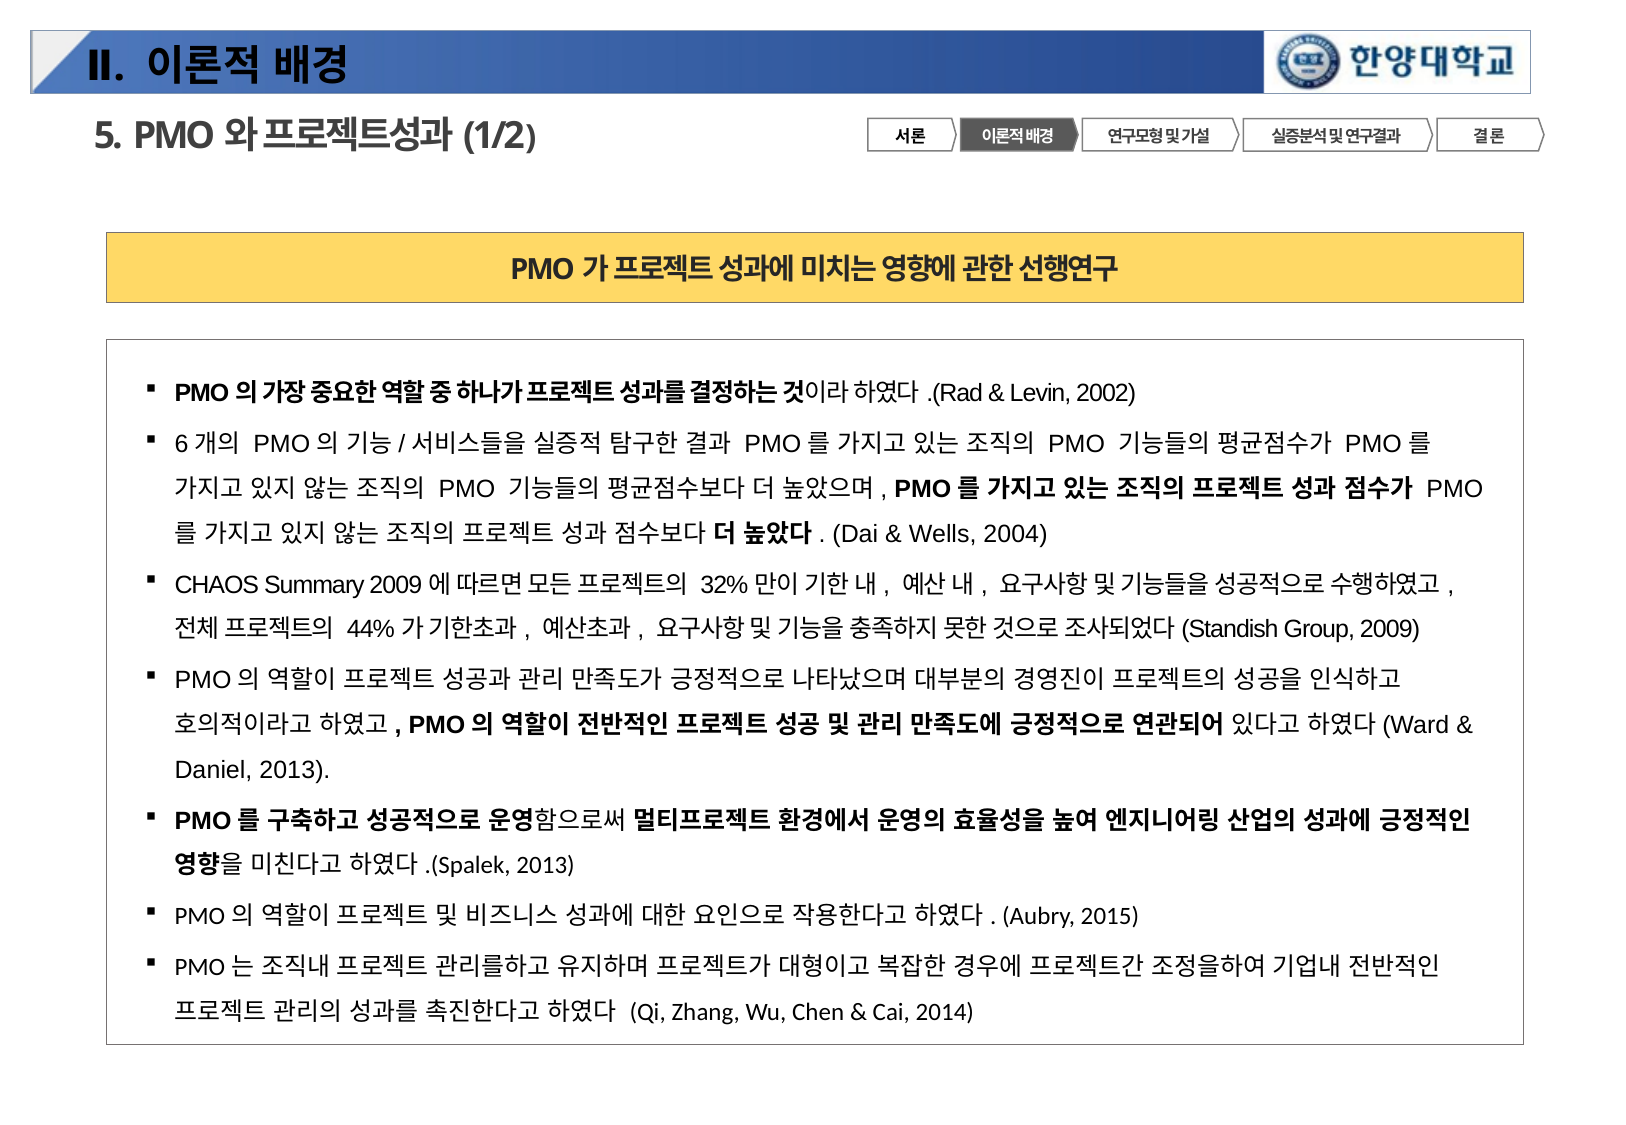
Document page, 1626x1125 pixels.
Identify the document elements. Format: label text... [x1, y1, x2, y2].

text_box PMO의 가장 중요한 역할 중 하나가 프로젝트 성과를 결정하는 것이라 하였다.(Rad & Levin, 2002) 6개의 PMO의 기능/서비스들을 실증적 탐구한 결과 PMO를 가지고 있는 조직의 PMO 기능들의 평균점수가 PMO를 가지고 있지 않는 조직의 PMO 기능들의 평균점수보다 더 높았으며, PMO를 가지고 있는 조직의 프로젝트 성과 점수가 PMO를 가지고 있지 않는 조직의 프로젝트 성과 점수보다 더 높았다. (Dai & Wells, 2004) CHAOS Summary 2009에 따르면 모든 프로젝트의 32%만이 기한 내, 예산 내, 요구사항 및 기능들을 성공적으로 수행하였고, 전체 프로젝트의 44%가 기한초과, 예산초과, 요구사항 및 기능을 충족하지 못한 것으로 조사되었다(Standish Group, 2009) PMO의 역할이 프로젝트 성공과 관리 만족도가 긍정적으로 나타났으며 대부분의 경영진이 프로젝트의 성공을 인식하고 호의적이라고 하였고, PMO의 역할이 전반적인 프로젝트 성공 및 관리 만족도에 긍정적으로 연관되어 있다고 하였다(Ward & Daniel, 2013). PMO를 구축하고 성공적으로 운영함으로써 멀티프로젝트 환경에서 운영의 효율성을 높여 엔지니어링 산업의 성과에 긍정적인 영향을 미친다고 하였다.(Spalek, 2013) PMO의 역할이 프로젝트 및 비즈니스 성과에 대한 요인으로 작용한다고 하였다. (Aubry, 2015) PMO는 조직내 프로젝트 관리를하고 유지하며 프로젝트가 대형이고 복잡한 경우에 프로젝트간 조정을하여 기업내 전반적인 프로젝트 관리의 성과를 촉진한다고 하였다 (Qi, Zhang, Wu, Chen & Cai, 2014) [130, 354, 1500, 1033]
text_box 5. PMO와 프로젝트성과(1/2) [78, 91, 1544, 166]
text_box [30, 30, 1531, 97]
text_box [867, 118, 1544, 152]
text_box [106, 339, 1524, 1045]
text_box PMO가 프로젝트 성과에 미치는 영향에 관한 선행연구 [106, 232, 1524, 303]
